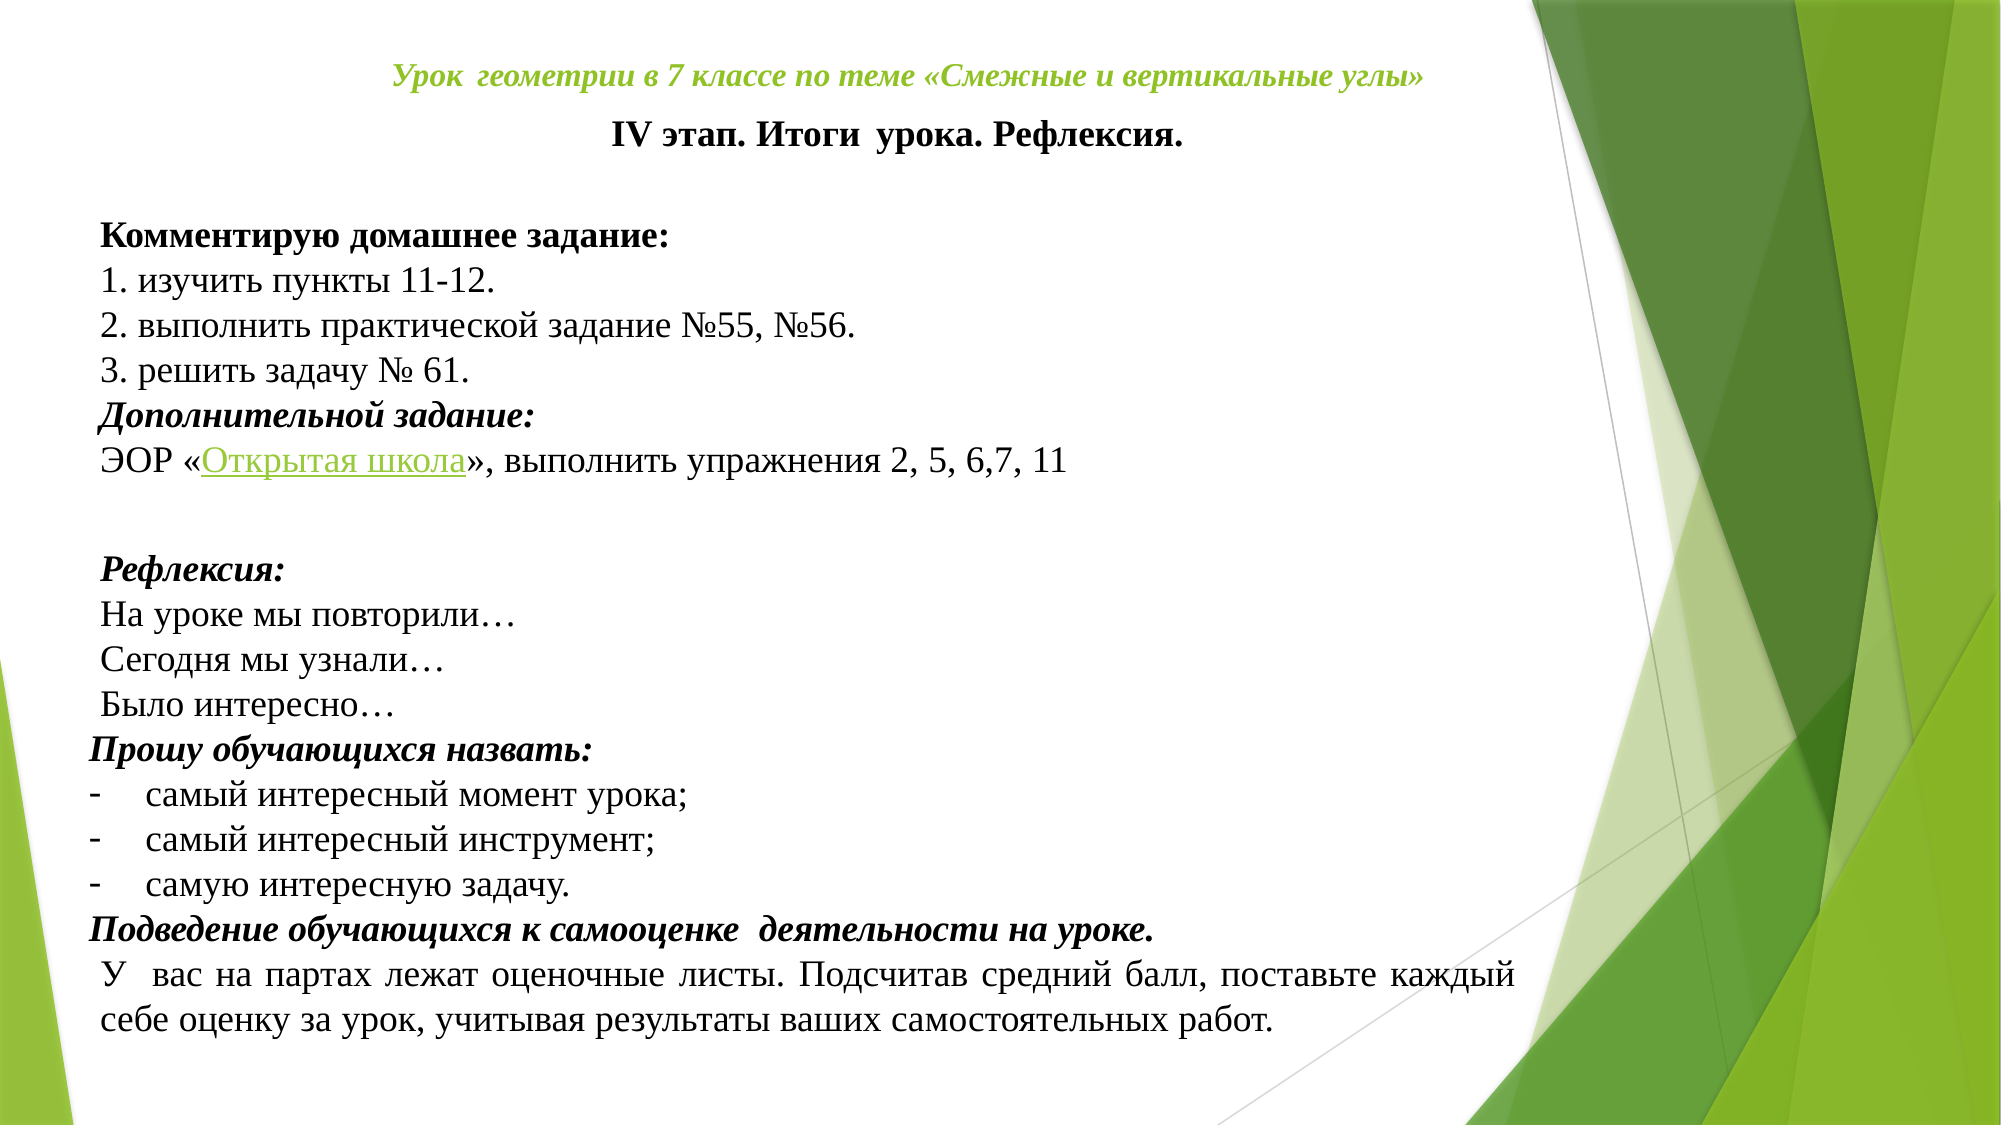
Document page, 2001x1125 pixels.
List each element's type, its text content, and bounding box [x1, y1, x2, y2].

text_box Рефлексия: На уроке мы повторили… Сегодня мы узнали… Было интересно… Прошу обучающихся назвать: самый интересный момент урока; самый интересный инструмент; самую интересную задачу. Подведение обучающихся к самооценке деятельности на уроке. У вас на партах лежат оценочные листы. Подсчитав средний балл, поставьте каждый себе оценку за урок, учитывая результаты ваших самостоятельных работ. [74, 536, 1540, 1047]
text_box IV этап. Итоги урока. Рефлексия. [596, 101, 1199, 162]
title Урок геометрии в 7 классе по теме «Смежные и вертикальные углы» [0, 46, 1826, 249]
text_box Комментирую домашнее задание: 1. изучить пункты 11-12. 2. выполнить практической задание №55, №56. 3. решить задачу № 61. Дополнительной задание: ЭОР «Открытая школа», выполнить упражнения 2, 5, 6,7, 11 [74, 202, 1514, 488]
